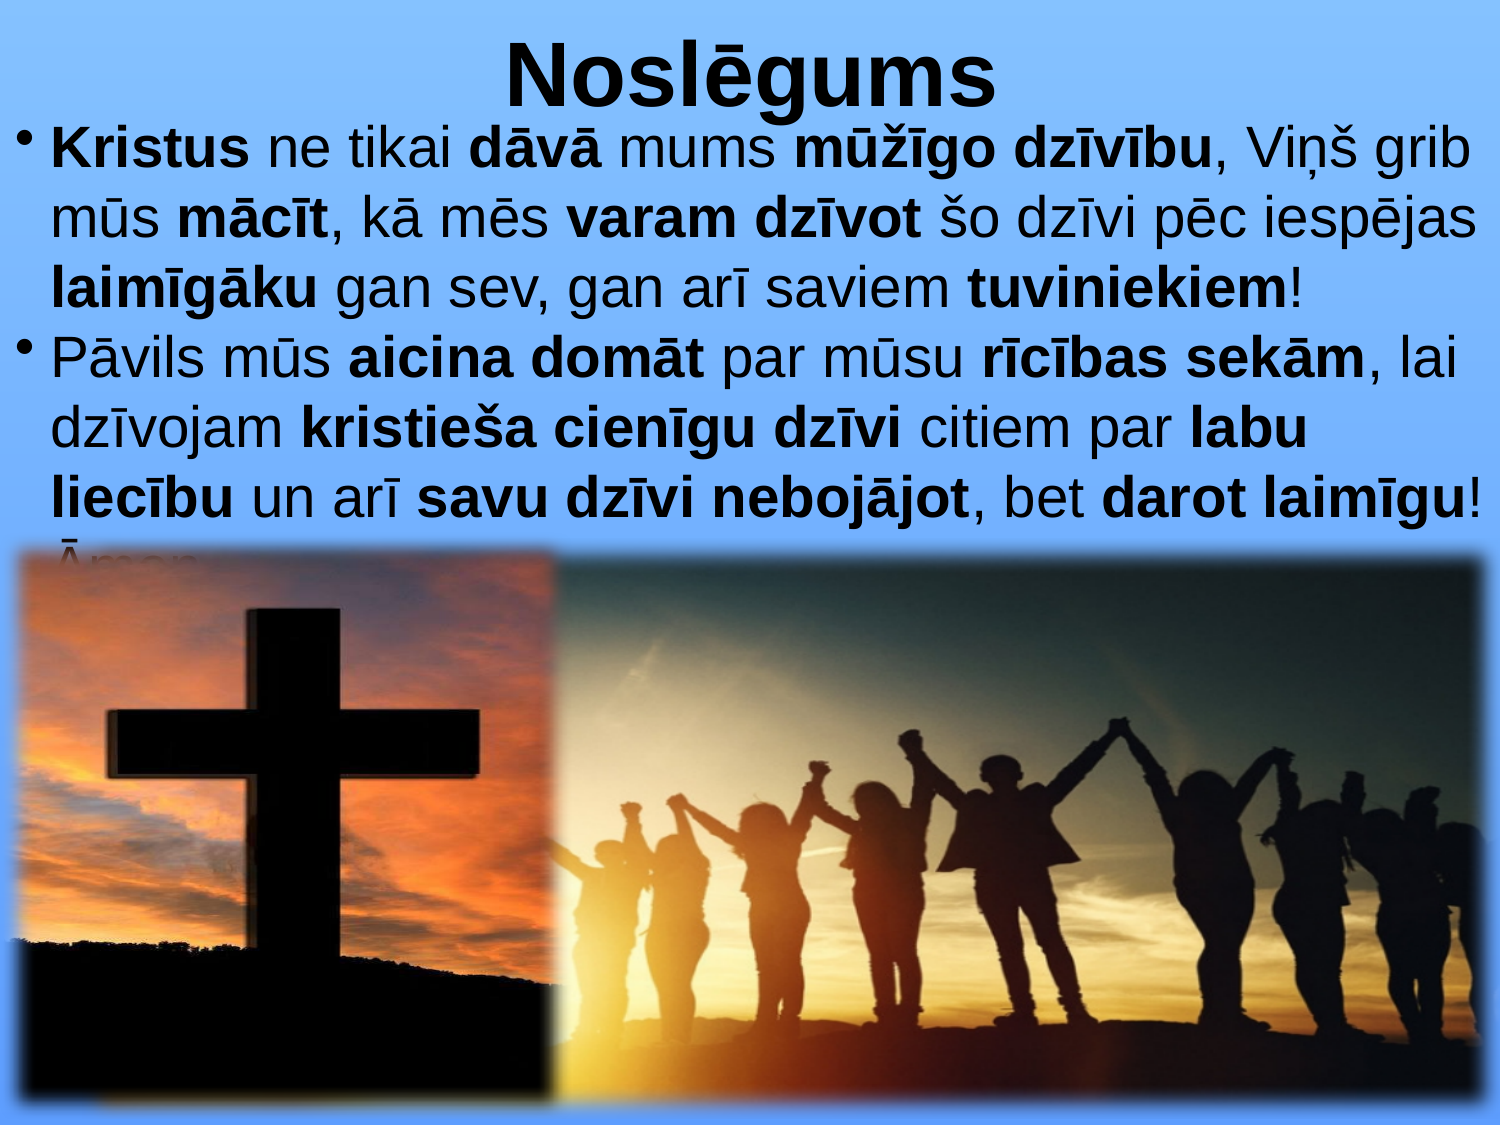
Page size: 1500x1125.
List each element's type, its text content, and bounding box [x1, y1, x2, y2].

text_box Kristus ne tikai dāvā mums mūžīgo dzīvību, Viņš grib mūs mācīt, kā mēs varam dzīvot šo dzīvi pēc iespējas laimīgāku gan sev, gan arī saviem tuviniekiem! Pāvils mūs aicina domāt par mūsu rīcības sekām, lai dzīvojam kristieša cienīgu dzīvi citiem par labu liecību un arī savu dzīvi nebojājot, bet darot laimīgu! Āmen [0, 101, 1500, 538]
picture [0, 531, 1500, 1120]
title Noslēgums [76, 0, 1428, 101]
